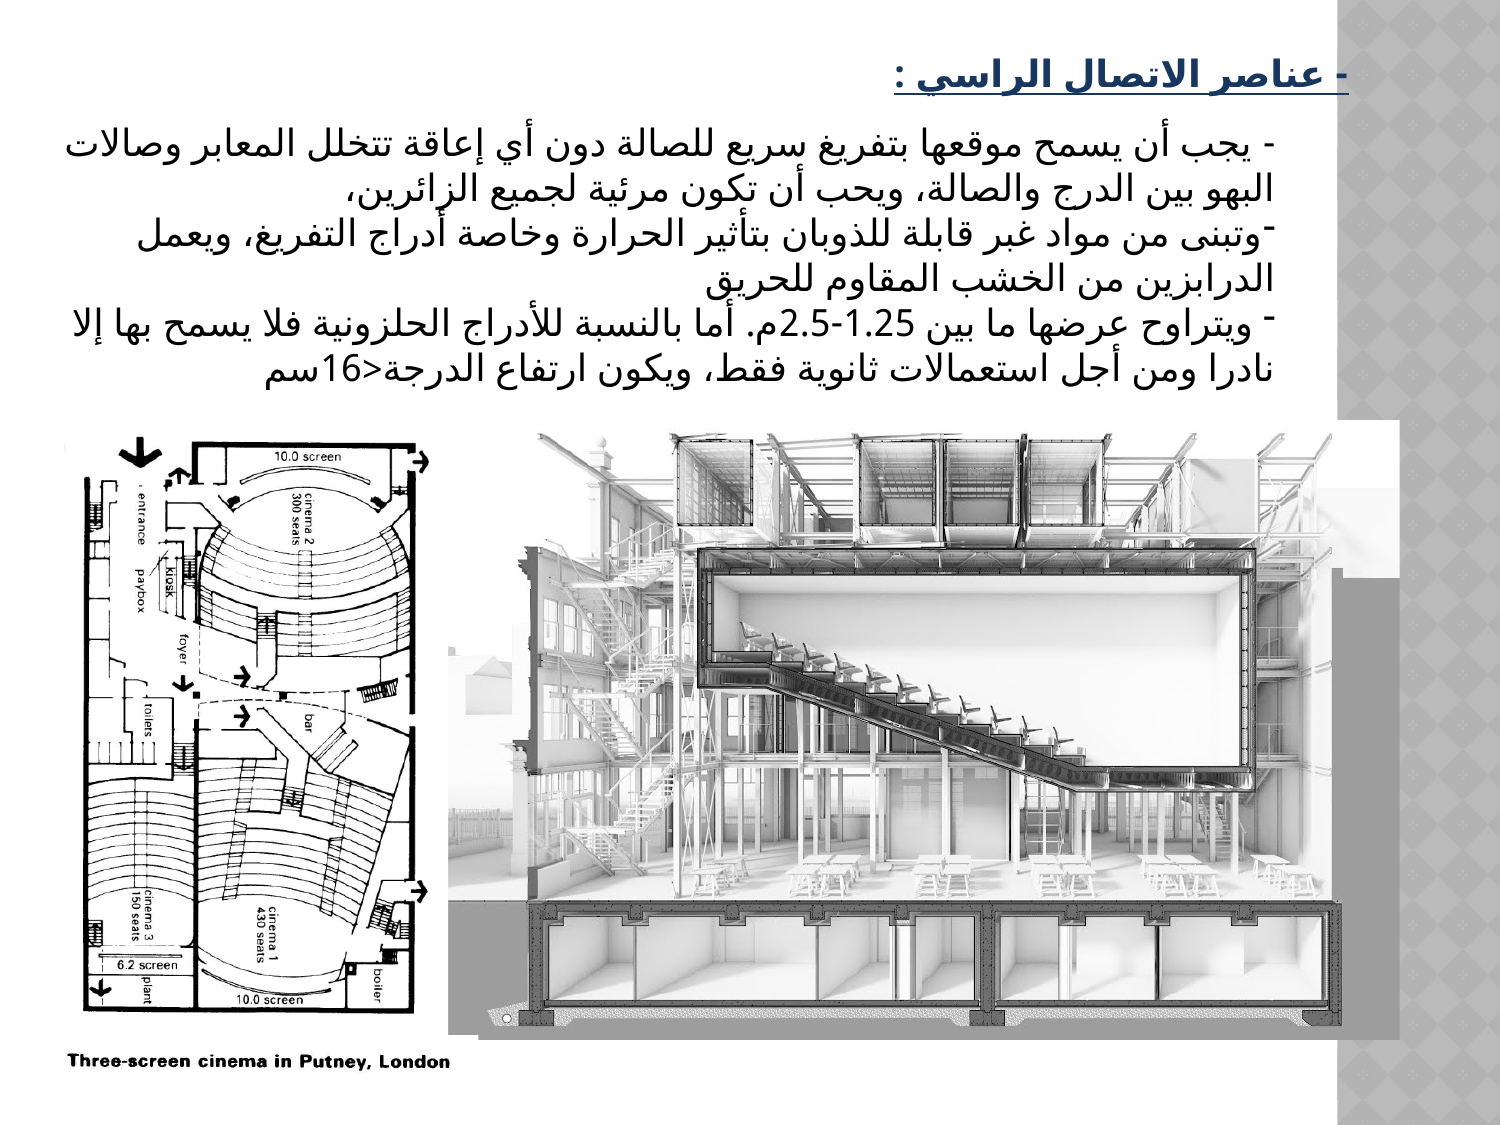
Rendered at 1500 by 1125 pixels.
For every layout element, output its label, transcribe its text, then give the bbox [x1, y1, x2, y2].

text_box - يجب أن يسمح موقعها بتفريغ سريع للصالة دون أي إعاقة تتخلل المعابر وصالات البهو بين الدرج والصالة، ويحب أن تكون مرئية لجميع الزائرين، وتبنى من مواد غبر قابلة للذوبان بتأثير الحرارة وخاصة أدراج التفريغ، ويعمل الدرابزين من الخشب المقاوم للحريق ويتراوح عرضها ما بين 1.25-2.5م. أما بالنسبة للأدراج الحلزونية فلا يسمح بها إلا نادرا ومن أجل استعمالات ثانوية فقط، ويكون ارتفاع الدرجة<16سم [0, 66, 1291, 397]
picture [64, 921, 425, 1033]
text_box - عناصر الاتصال الراسي : [878, 42, 1364, 103]
picture [0, 397, 1400, 1095]
